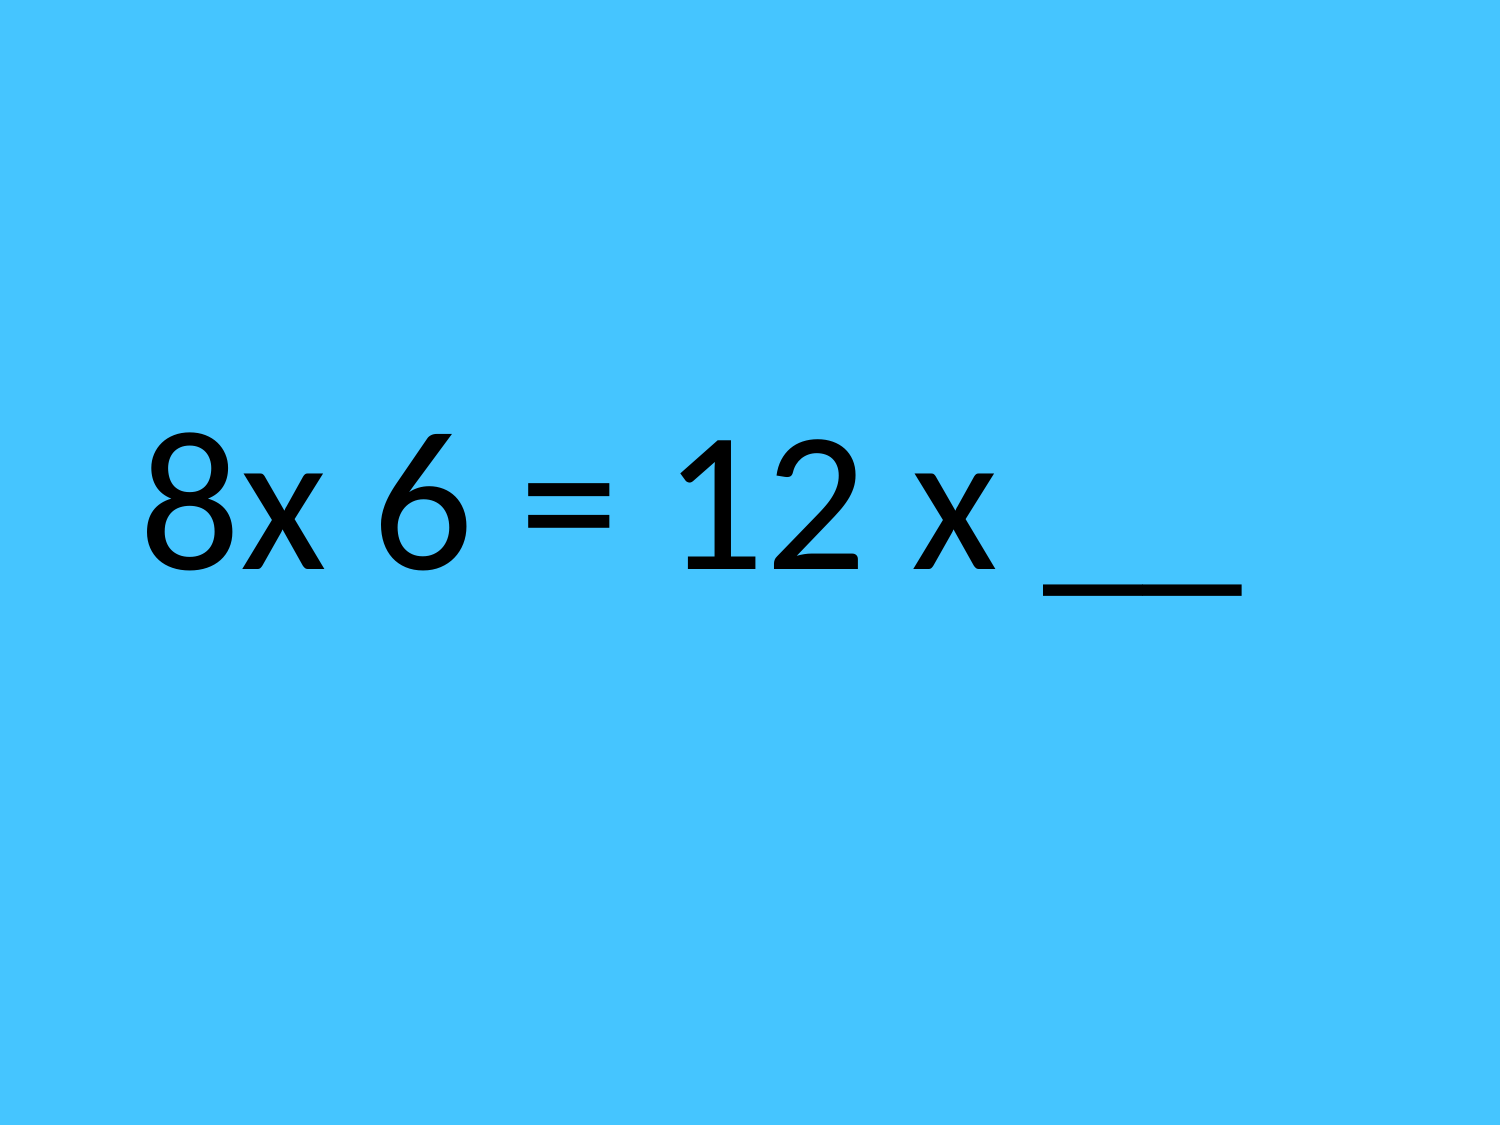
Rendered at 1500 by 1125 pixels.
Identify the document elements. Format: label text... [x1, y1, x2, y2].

text_box 8x 6 = 12 x __ [125, 362, 1375, 618]
